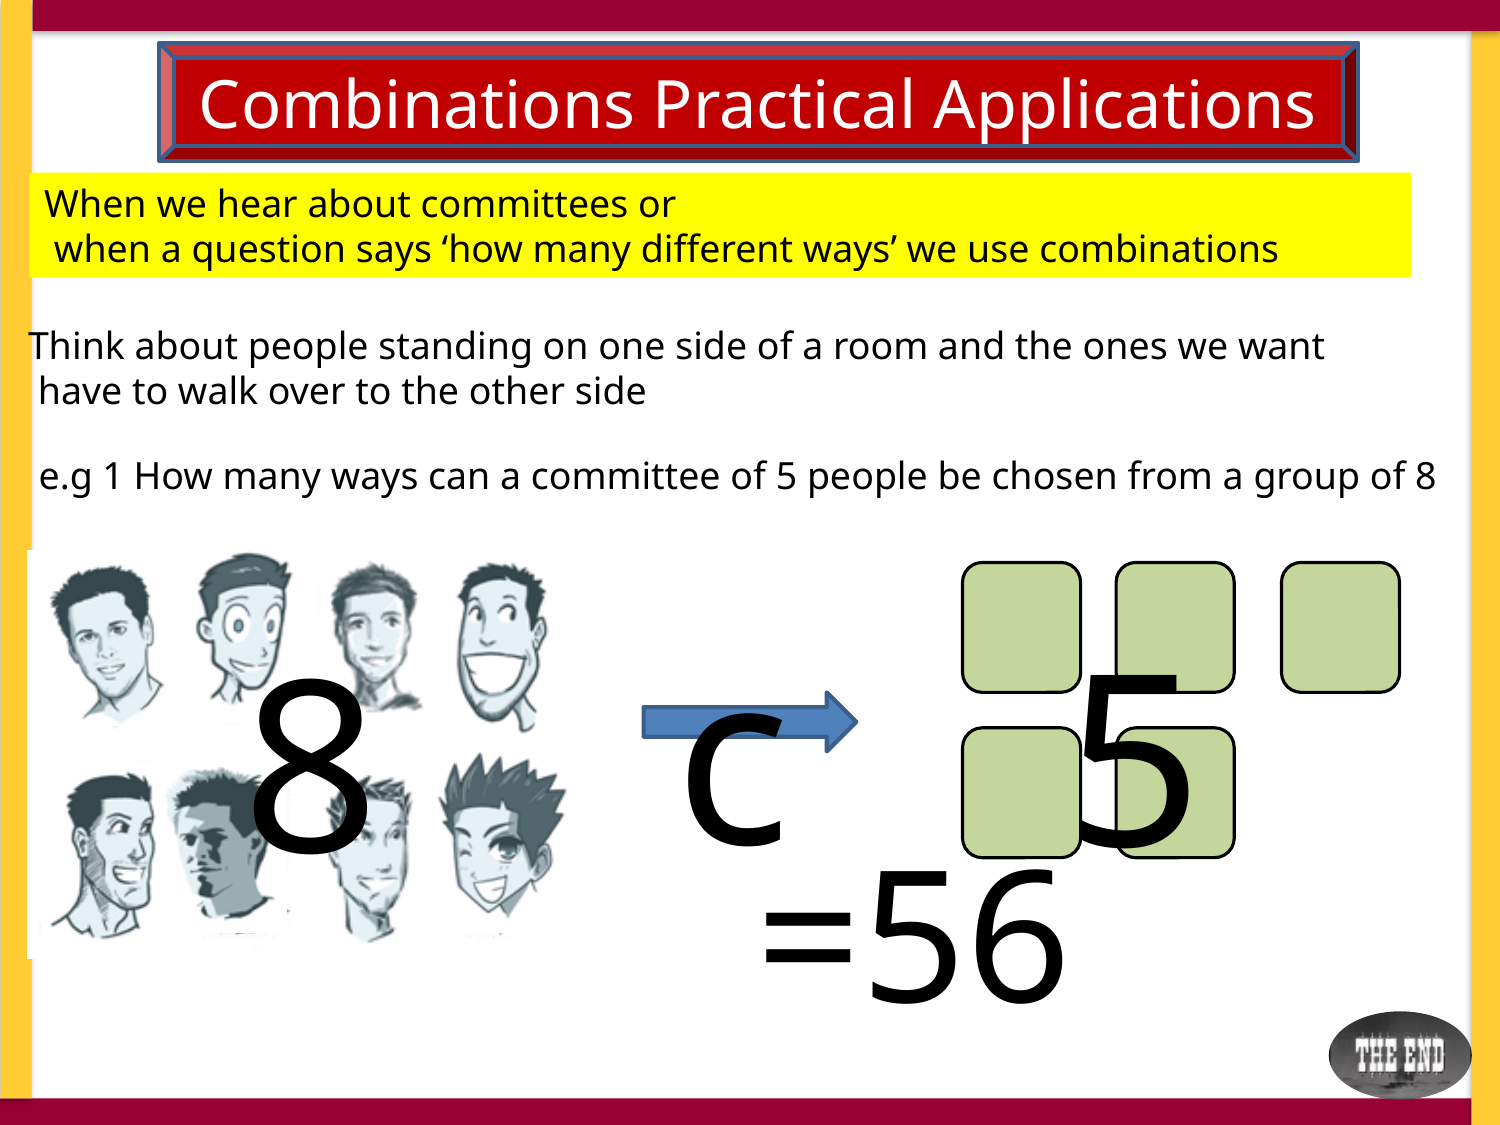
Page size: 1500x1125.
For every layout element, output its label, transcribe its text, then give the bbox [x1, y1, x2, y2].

text_box [960, 725, 1050, 812]
text_box [1218, 726, 1237, 860]
text_box When we hear about committees or when a question says ‘how many different ways’ we use combinations [29, 172, 1412, 278]
picture [27, 540, 579, 960]
text_box [1114, 560, 1237, 694]
text_box c [660, 597, 806, 901]
text_box 5 [1050, 599, 1218, 902]
text_box [1279, 560, 1402, 695]
text_box =56 [741, 812, 1086, 1047]
text_box e.g 1 How many ways can a committee of 5 people be chosen from a group of 8 [13, 444, 1453, 505]
text_box Combinations Practical Applications [157, 41, 1360, 163]
text_box [806, 690, 859, 754]
text_box [641, 705, 660, 739]
picture [1328, 1011, 1472, 1100]
text_box Think about people standing on one side of a room and the ones we want have to walk over to the other side [13, 314, 1342, 420]
text_box [960, 560, 1083, 695]
